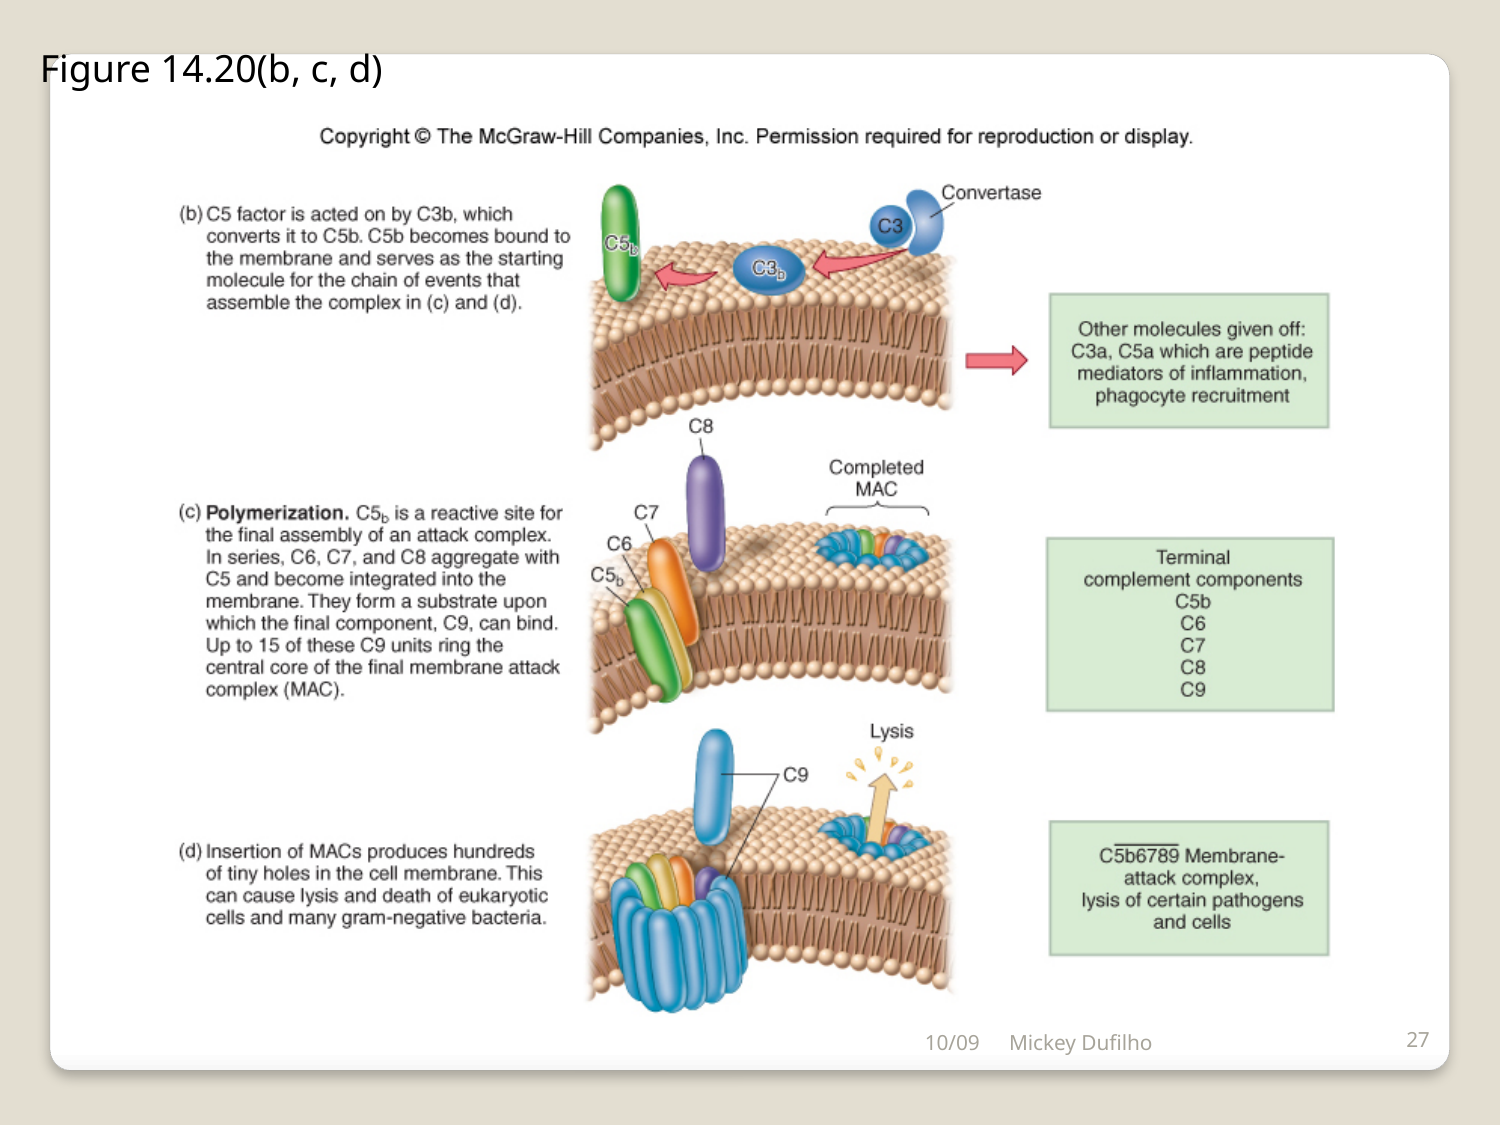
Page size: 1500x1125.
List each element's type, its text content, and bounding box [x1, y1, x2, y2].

slide_number 10/09 [619, 1040, 994, 1063]
picture [174, 124, 1338, 1028]
footer Mickey Dufilho [994, 1002, 1369, 1063]
text_box Figure 14.20(b, c, d) [24, 37, 525, 98]
slide_number 27 [1369, 1002, 1445, 1063]
